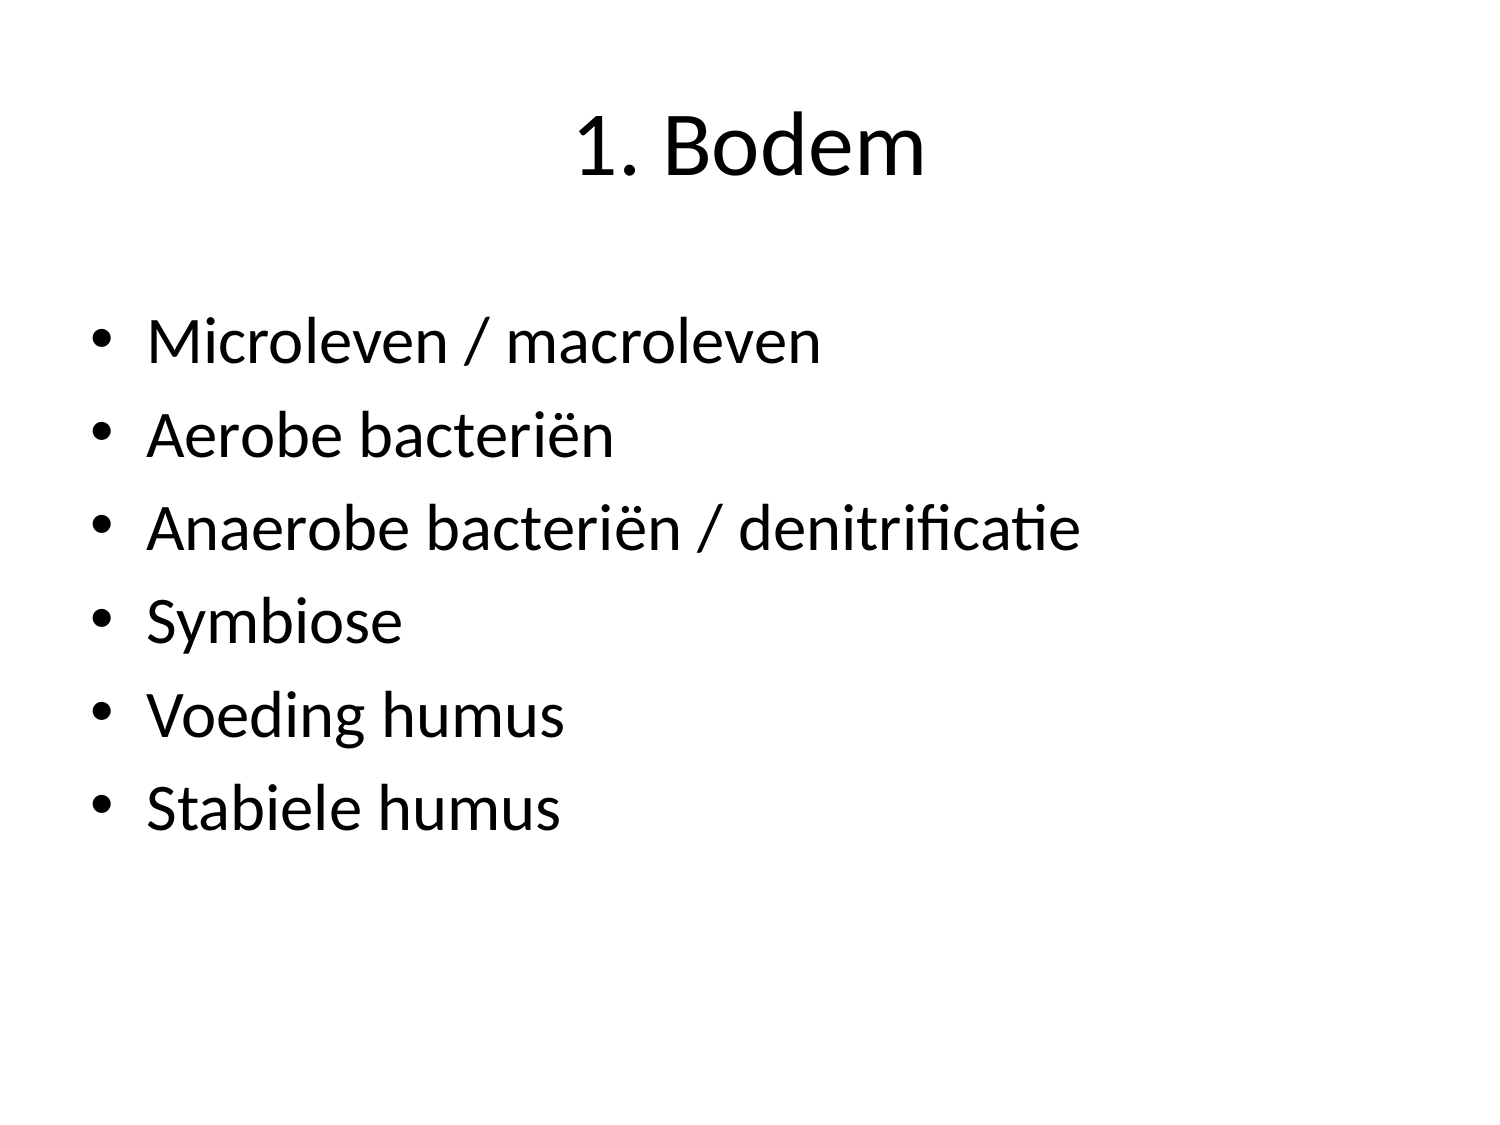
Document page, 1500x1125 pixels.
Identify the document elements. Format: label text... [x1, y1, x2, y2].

list Microleven / macroleven Aerobe bacteriën Anaerobe bacteriën / denitrificatie Symbiose Voeding humus Stabiele humus [75, 196, 1425, 1083]
title 1. Bodem [75, 45, 1425, 196]
